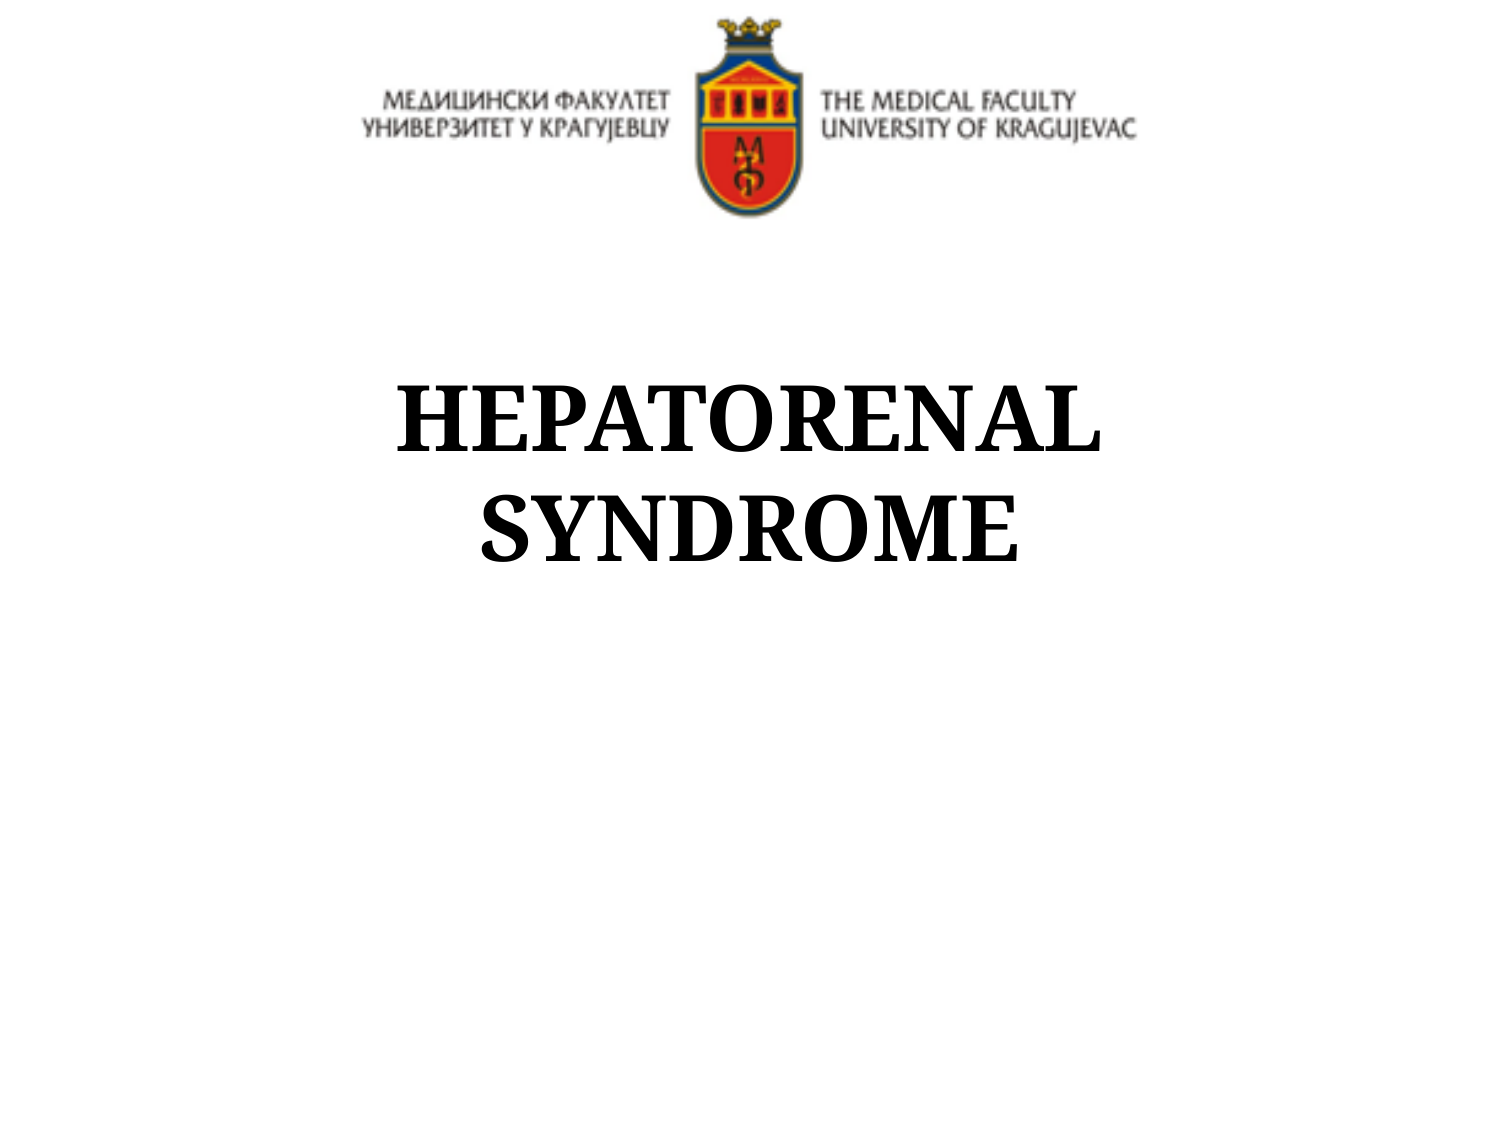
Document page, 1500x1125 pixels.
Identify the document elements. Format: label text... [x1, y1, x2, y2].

picture [210, 12, 1351, 251]
title HEPATORENAL SYNDROME [112, 349, 1388, 591]
